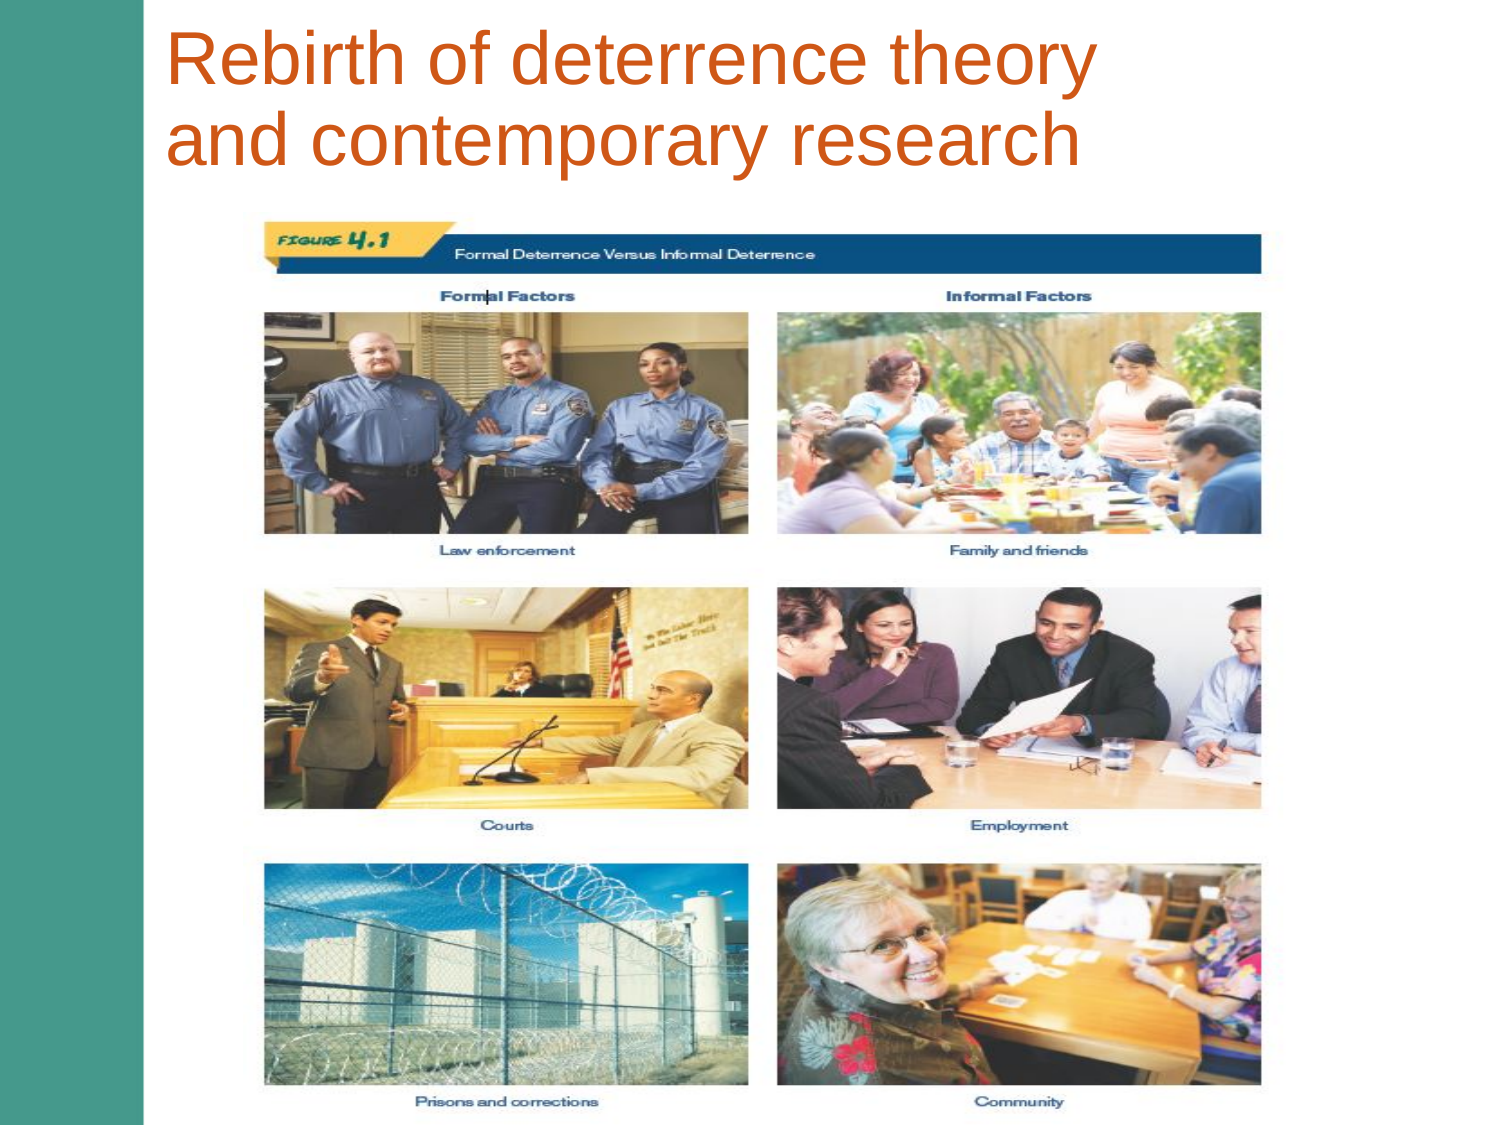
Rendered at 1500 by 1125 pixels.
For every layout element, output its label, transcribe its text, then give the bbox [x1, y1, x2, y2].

title Rebirth of deterrence theory and contemporary research [150, 24, 1400, 177]
picture [0, 0, 1500, 1125]
